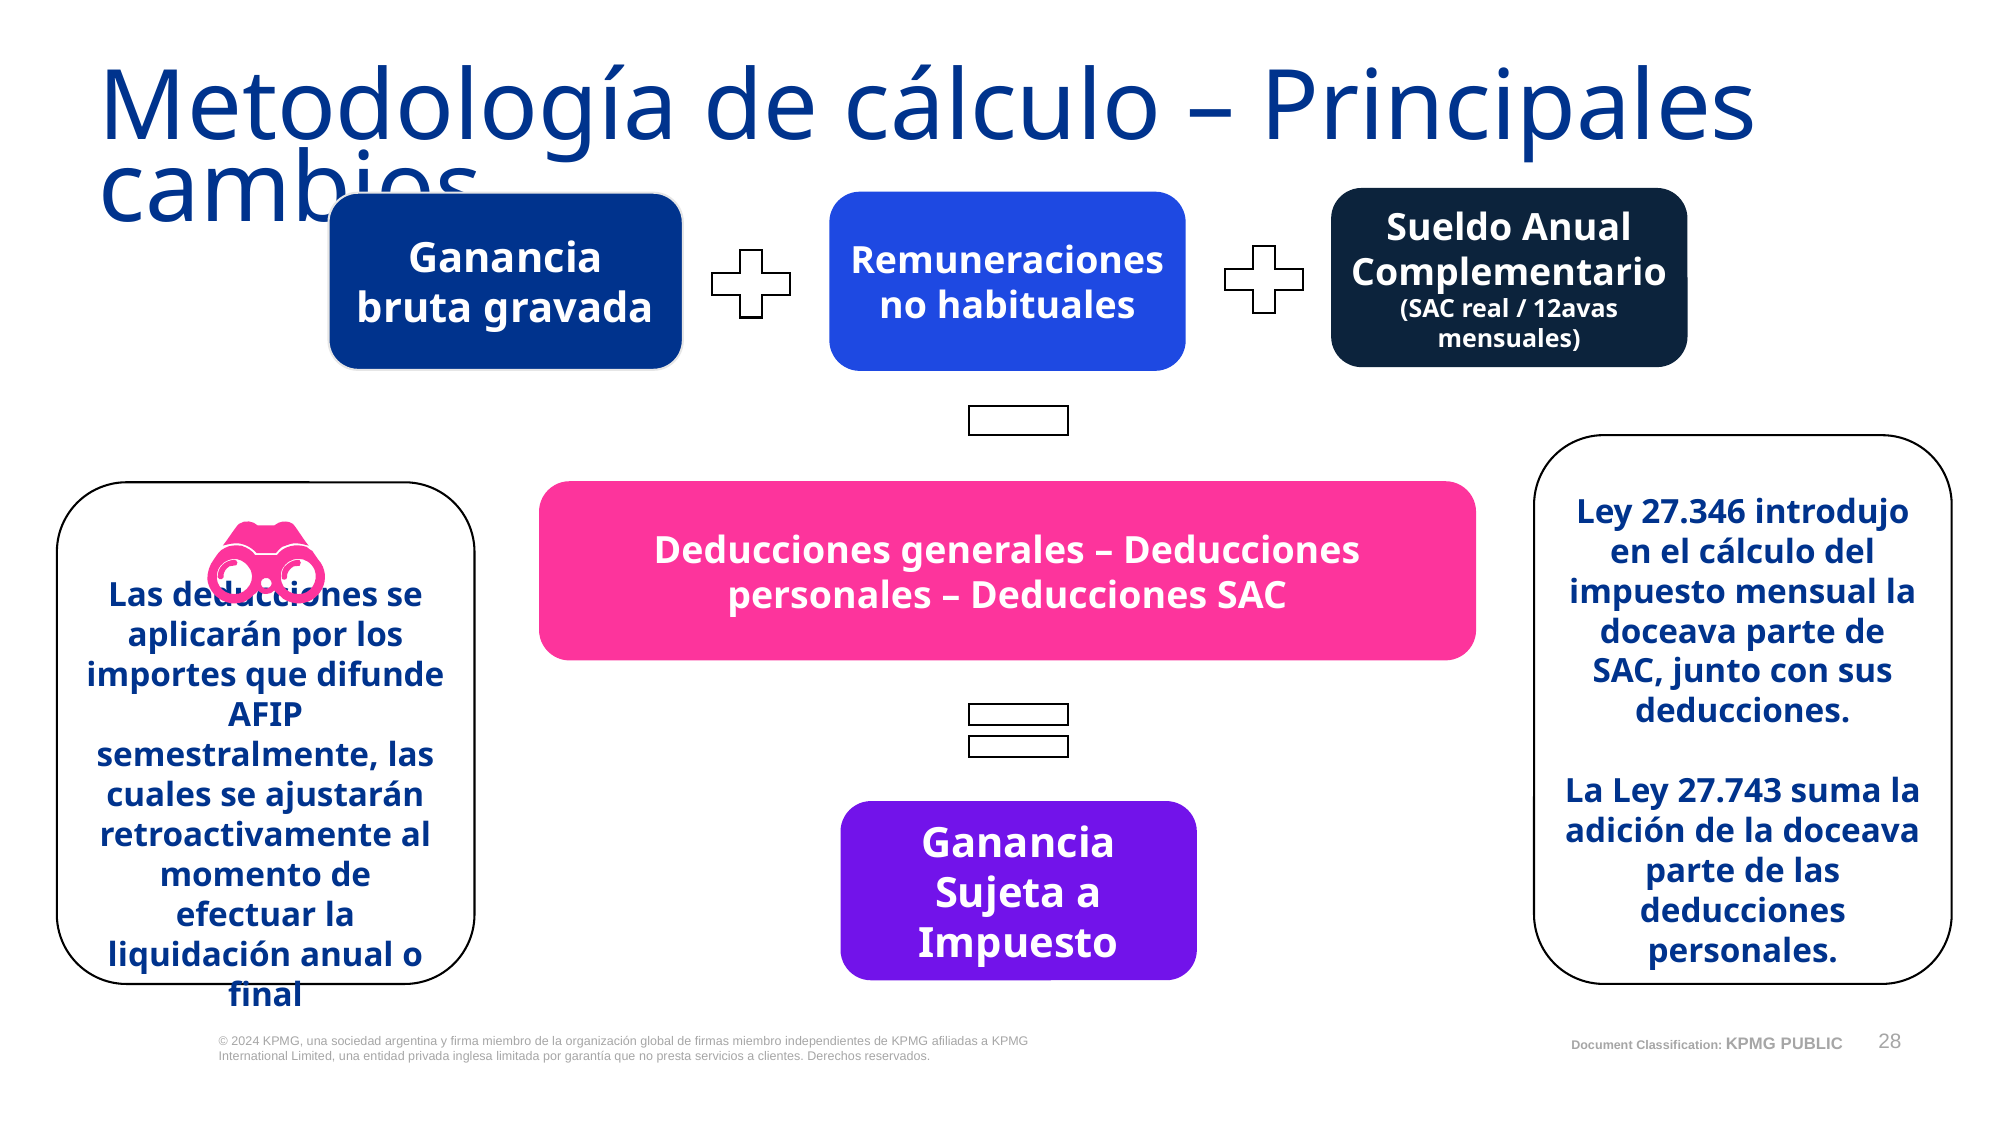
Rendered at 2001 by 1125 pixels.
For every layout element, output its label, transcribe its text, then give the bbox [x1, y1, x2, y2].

text_box Ley 27.346 introdujo en el cálculo del impuesto mensual la doceava parte de SAC, junto con sus deducciones. La Ley 27.743 suma la adición de la doceava parte de las deducciones personales. [1532, 434, 1953, 985]
text_box [968, 735, 1069, 758]
text_box Deducciones generales – Deducciones personales – Deducciones SAC [539, 481, 1477, 661]
text_box [968, 405, 1069, 436]
text_box Las deducciones se aplicarán por los importes que difunde AFIP semestralmente, las cuales se ajustarán retroactivamente al momento de efectuar la liquidación anual o final [55, 481, 476, 986]
title Metodología de cálculo – Principales cambios [98, 74, 1900, 193]
text_box Remuneraciones no habituales [829, 191, 1186, 371]
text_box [208, 520, 334, 605]
text_box [1224, 245, 1304, 314]
text_box Ganancia Sujeta a Impuesto [840, 801, 1197, 981]
text_box Ganancia bruta gravada [327, 191, 684, 371]
text_box [968, 703, 1069, 726]
text_box Sueldo Anual Complementario (SAC real / 12avas mensuales) [1331, 187, 1688, 368]
text_box [711, 249, 791, 319]
